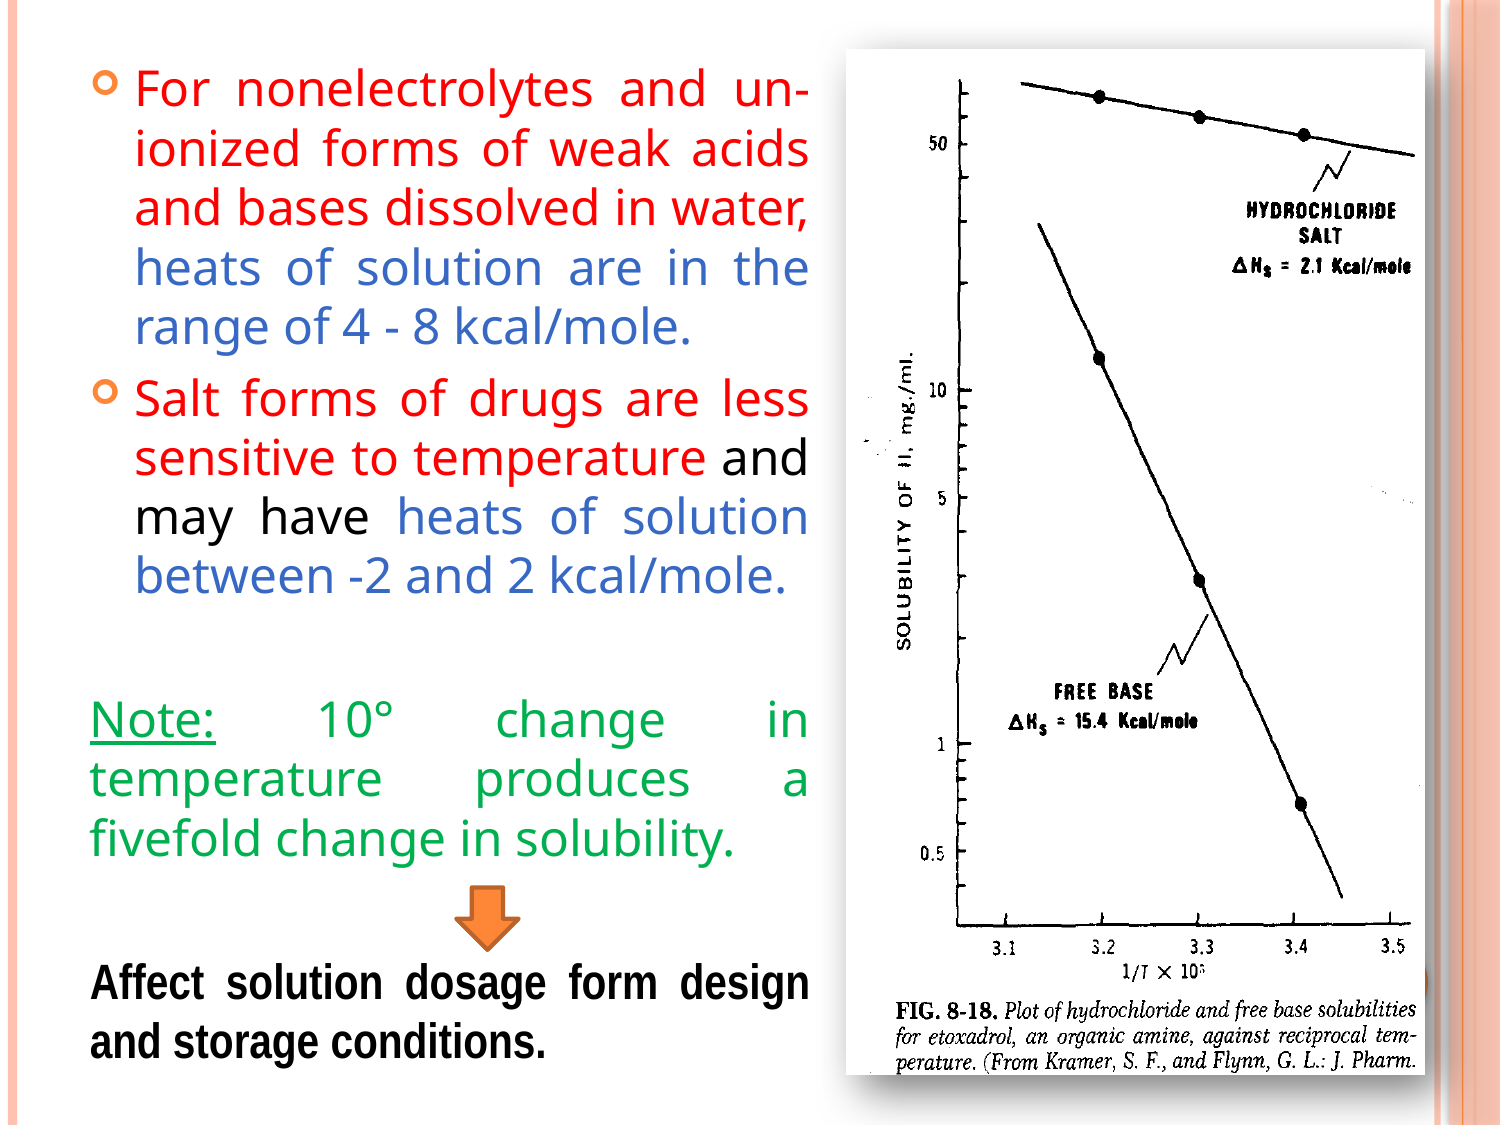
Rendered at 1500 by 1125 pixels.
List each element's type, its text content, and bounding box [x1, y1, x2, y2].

text_box [454, 885, 521, 952]
list For nonelectrolytes and un-ionized forms of weak acids and bases dissolved in water, heats of solution are in the range of 4 - 8 kcal/mole. Salt forms of drugs are less sensitive to temperature and may have heats of solution between -2 and 2 kcal/mole. Note: 10° change in temperature produces a fivefold change in solubility. Affect solution dosage form design and storage conditions. [75, 50, 825, 1100]
picture [845, 49, 1426, 1076]
